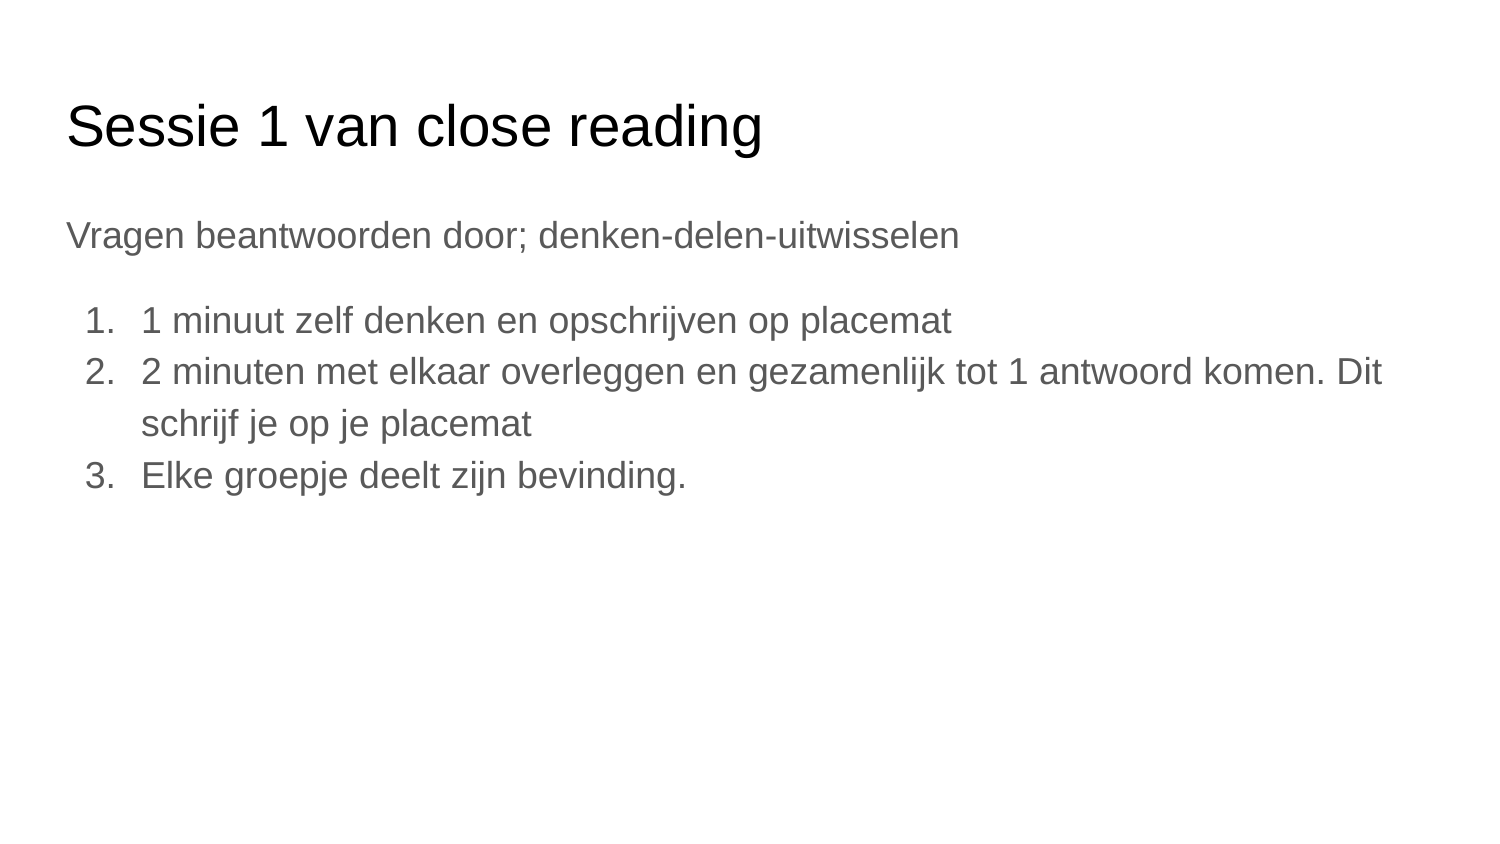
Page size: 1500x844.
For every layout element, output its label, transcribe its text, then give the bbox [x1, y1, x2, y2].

title Sessie 1 van close reading [51, 72, 1449, 167]
list Vragen beantwoorden door; denken-delen-uitwisselen 1 minuut zelf denken en opschrijven op placemat 2 minuten met elkaar overleggen en gezamenlijk tot 1 antwoord komen. Dit schrijf je op je placemat Elke groepje deelt zijn bevinding. [51, 189, 1449, 750]
